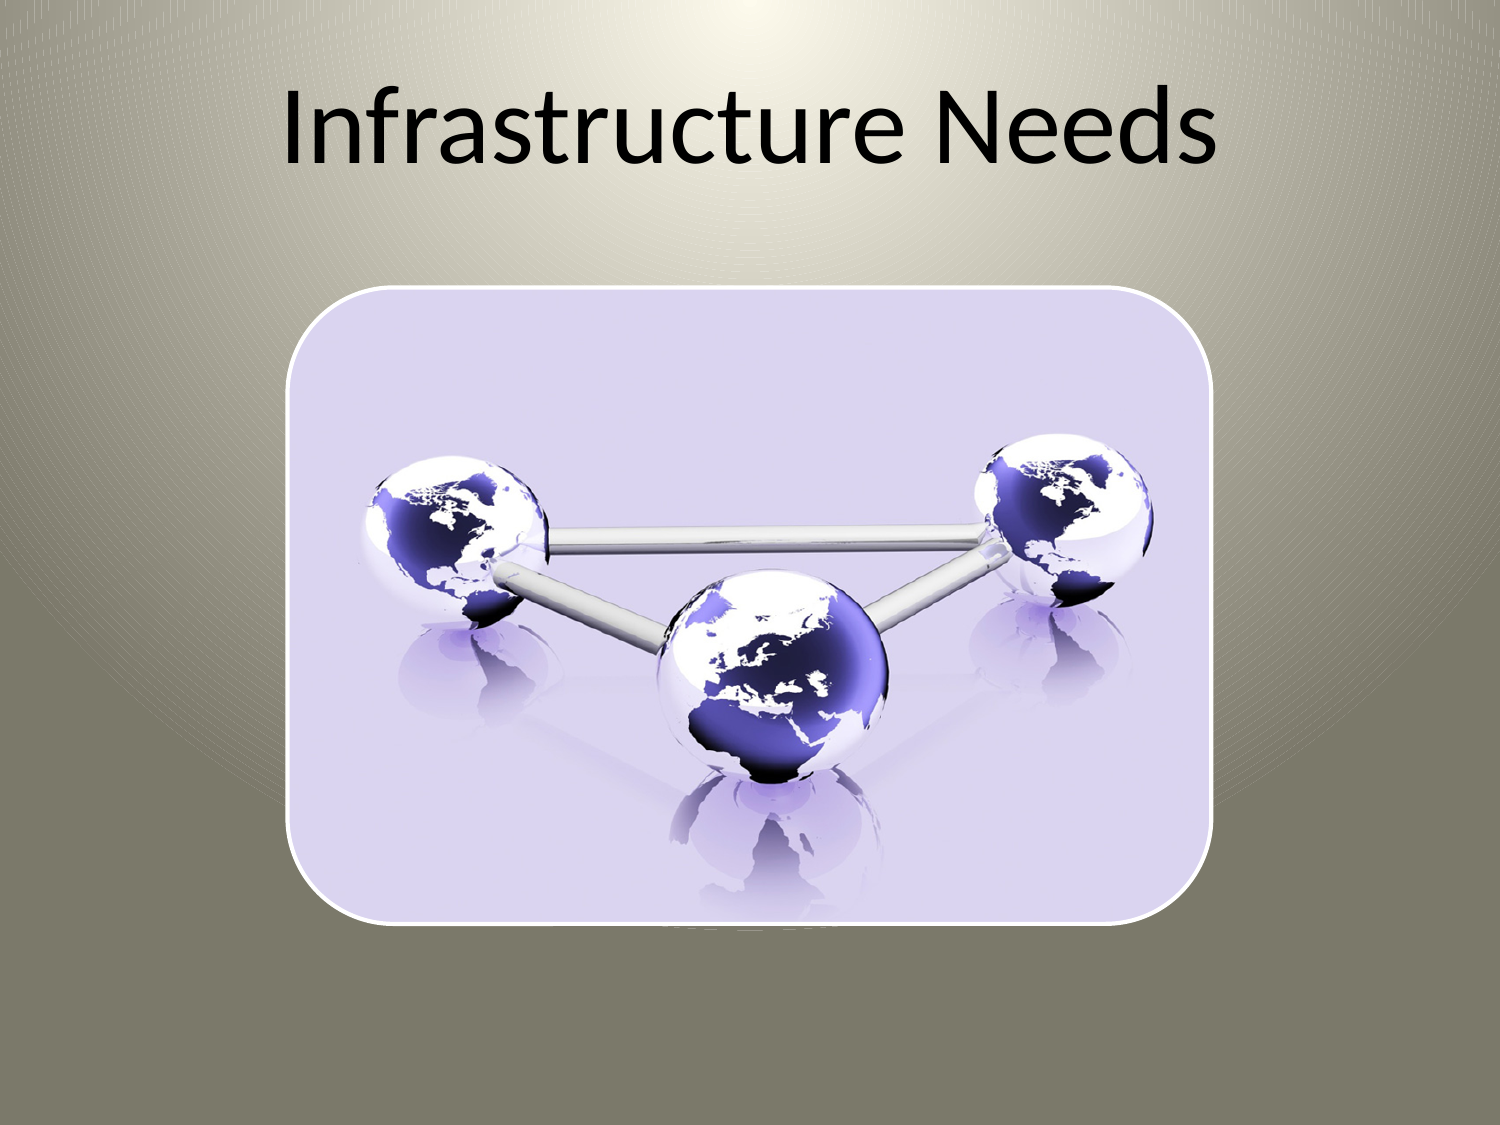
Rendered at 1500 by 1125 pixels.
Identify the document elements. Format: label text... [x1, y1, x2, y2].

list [74, 224, 1426, 1038]
title Infrastructure Needs [75, 24, 1425, 213]
